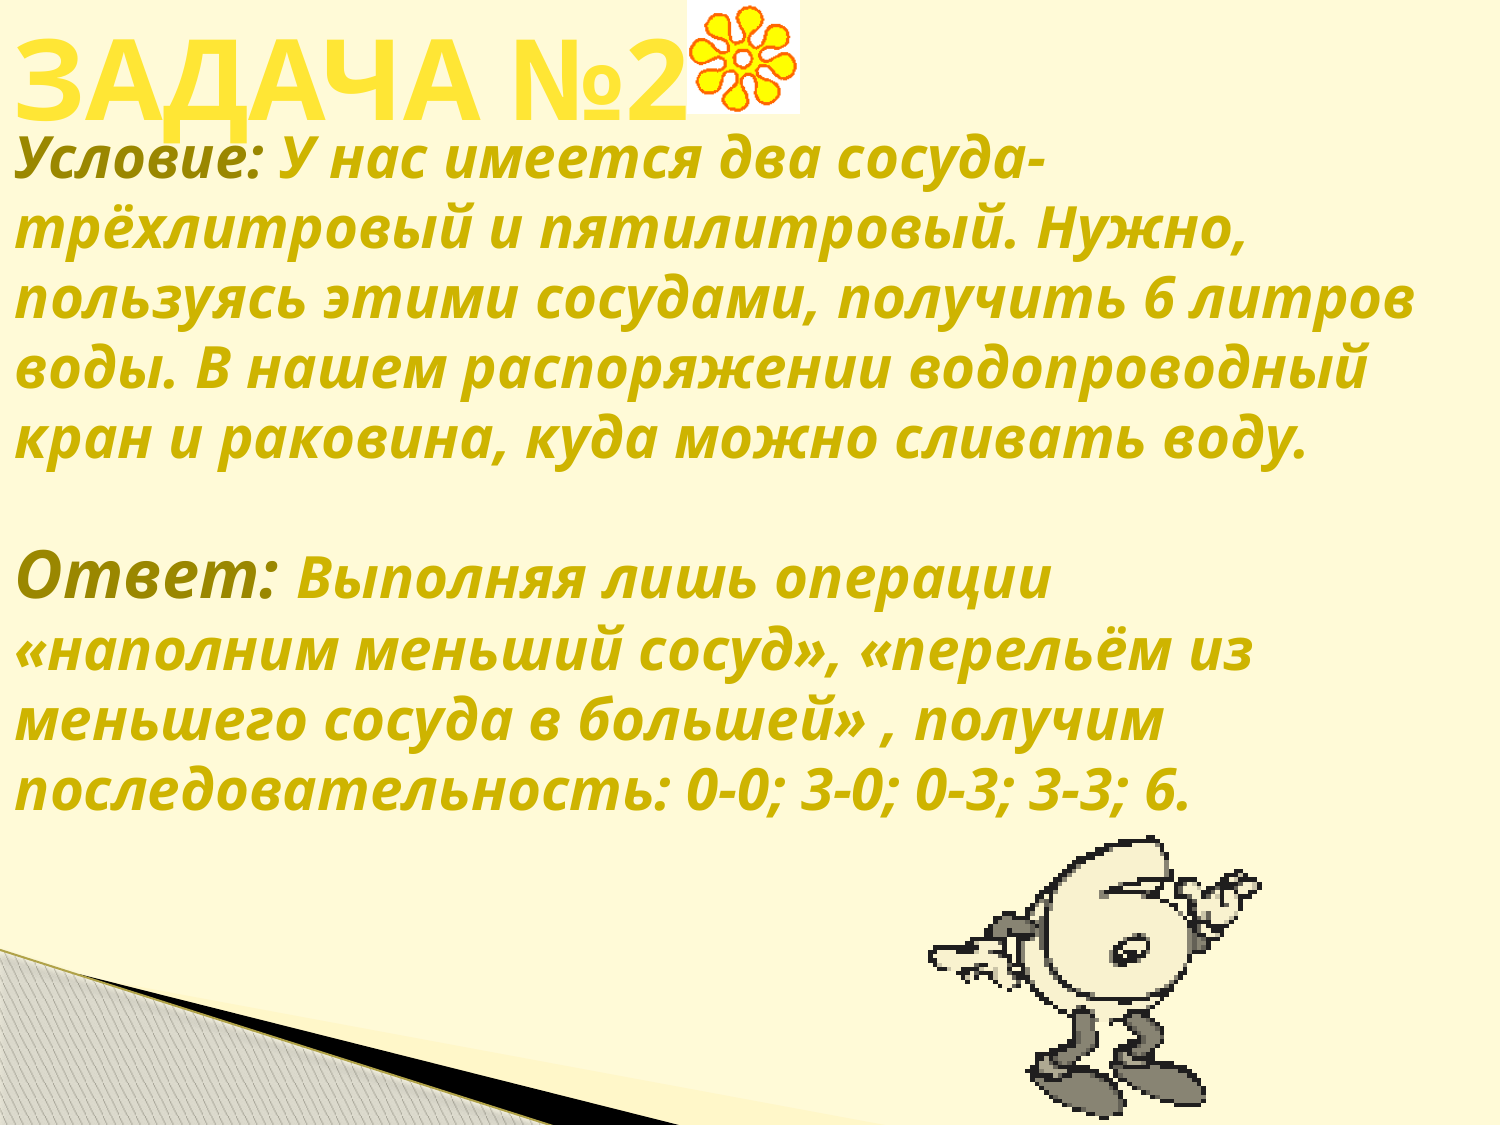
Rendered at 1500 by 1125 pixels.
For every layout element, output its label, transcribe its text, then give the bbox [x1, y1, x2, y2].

text_box Условие: У нас имеется два сосуда- трёхлитровый и пятилитровый. Нужно, пользуясь этими сосудами, получить 6 литров воды. В нашем распоряжении водопроводный кран и раковина, куда можно сливать воду. [0, 112, 1450, 478]
picture [887, 784, 1351, 1125]
text_box Ответ: Выполняя лишь операции «наполним меньший сосуд», «перельём из меньшего сосуда в большей» , получим последовательность: 0-0; 3-0; 0-3; 3-3; 6. [0, 525, 1363, 830]
picture [687, 0, 801, 114]
text_box Задача №2 [0, 0, 687, 112]
